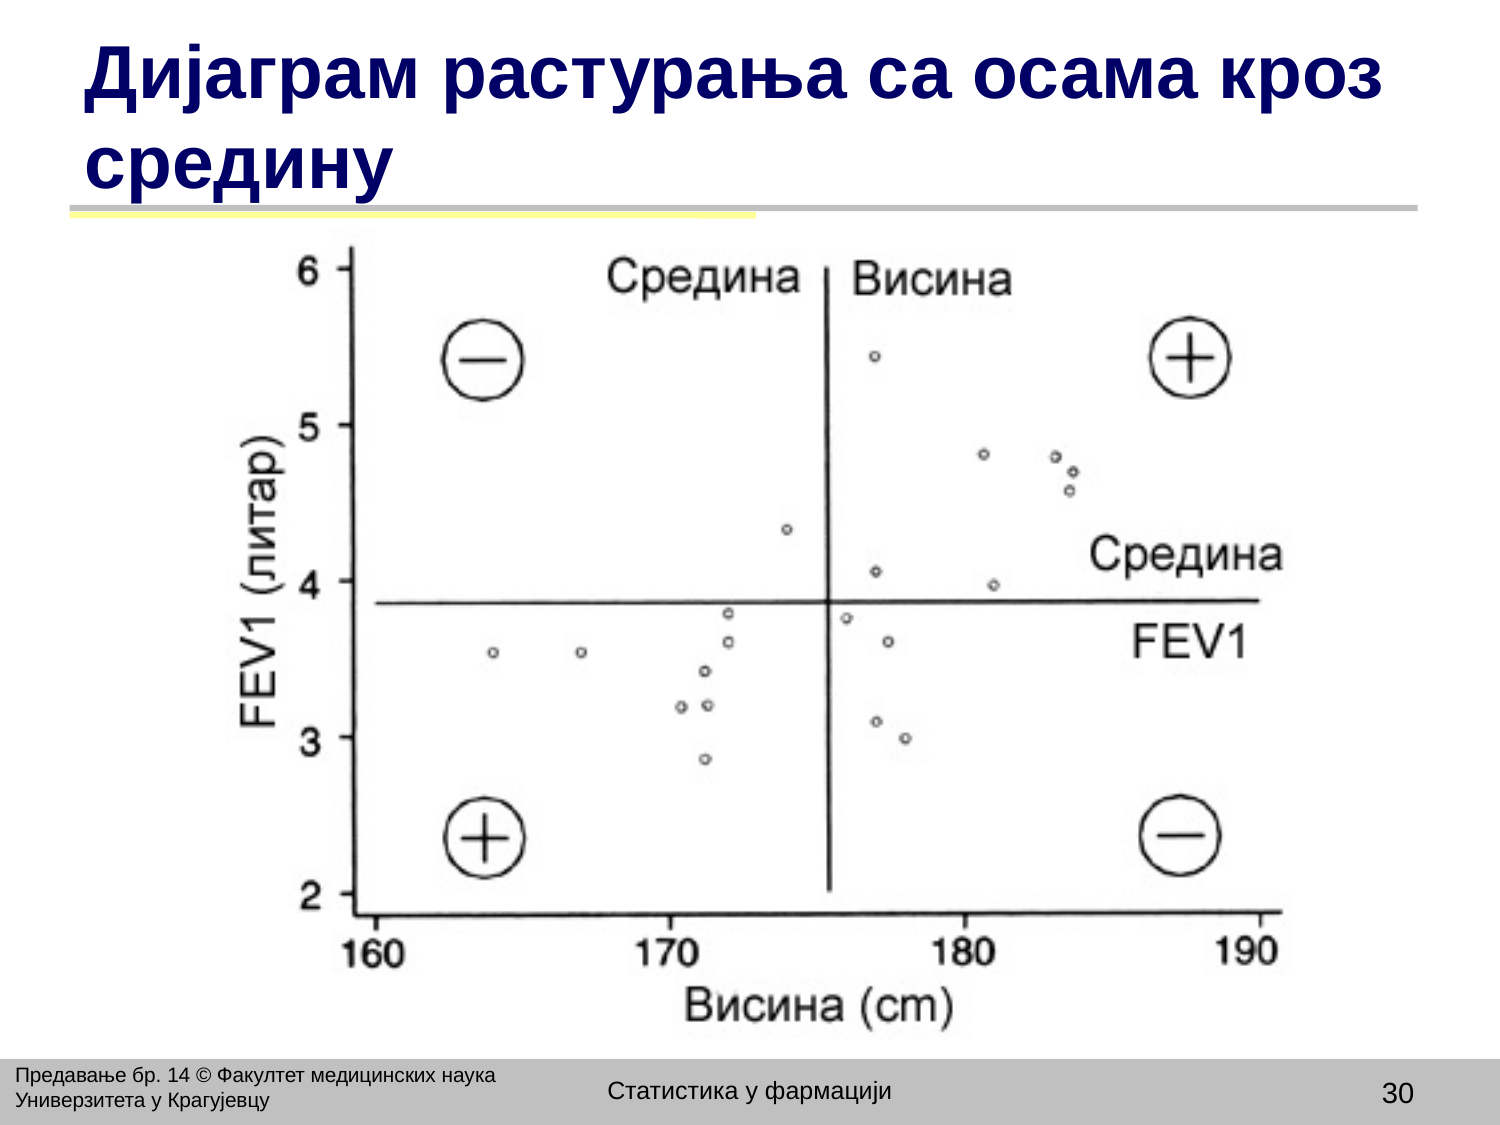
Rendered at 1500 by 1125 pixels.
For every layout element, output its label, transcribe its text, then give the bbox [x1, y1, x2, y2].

slide_number Предавање бр. 14 © Факултет медицинских наука Универзитета у Крагујевцу [0, 1053, 622, 1108]
title Дијаграм растурања са осама кроз средину [69, 19, 1426, 208]
picture [224, 228, 1306, 1054]
slide_number 30 [1079, 1066, 1430, 1125]
footer Статистика у фармацији [512, 1066, 988, 1125]
